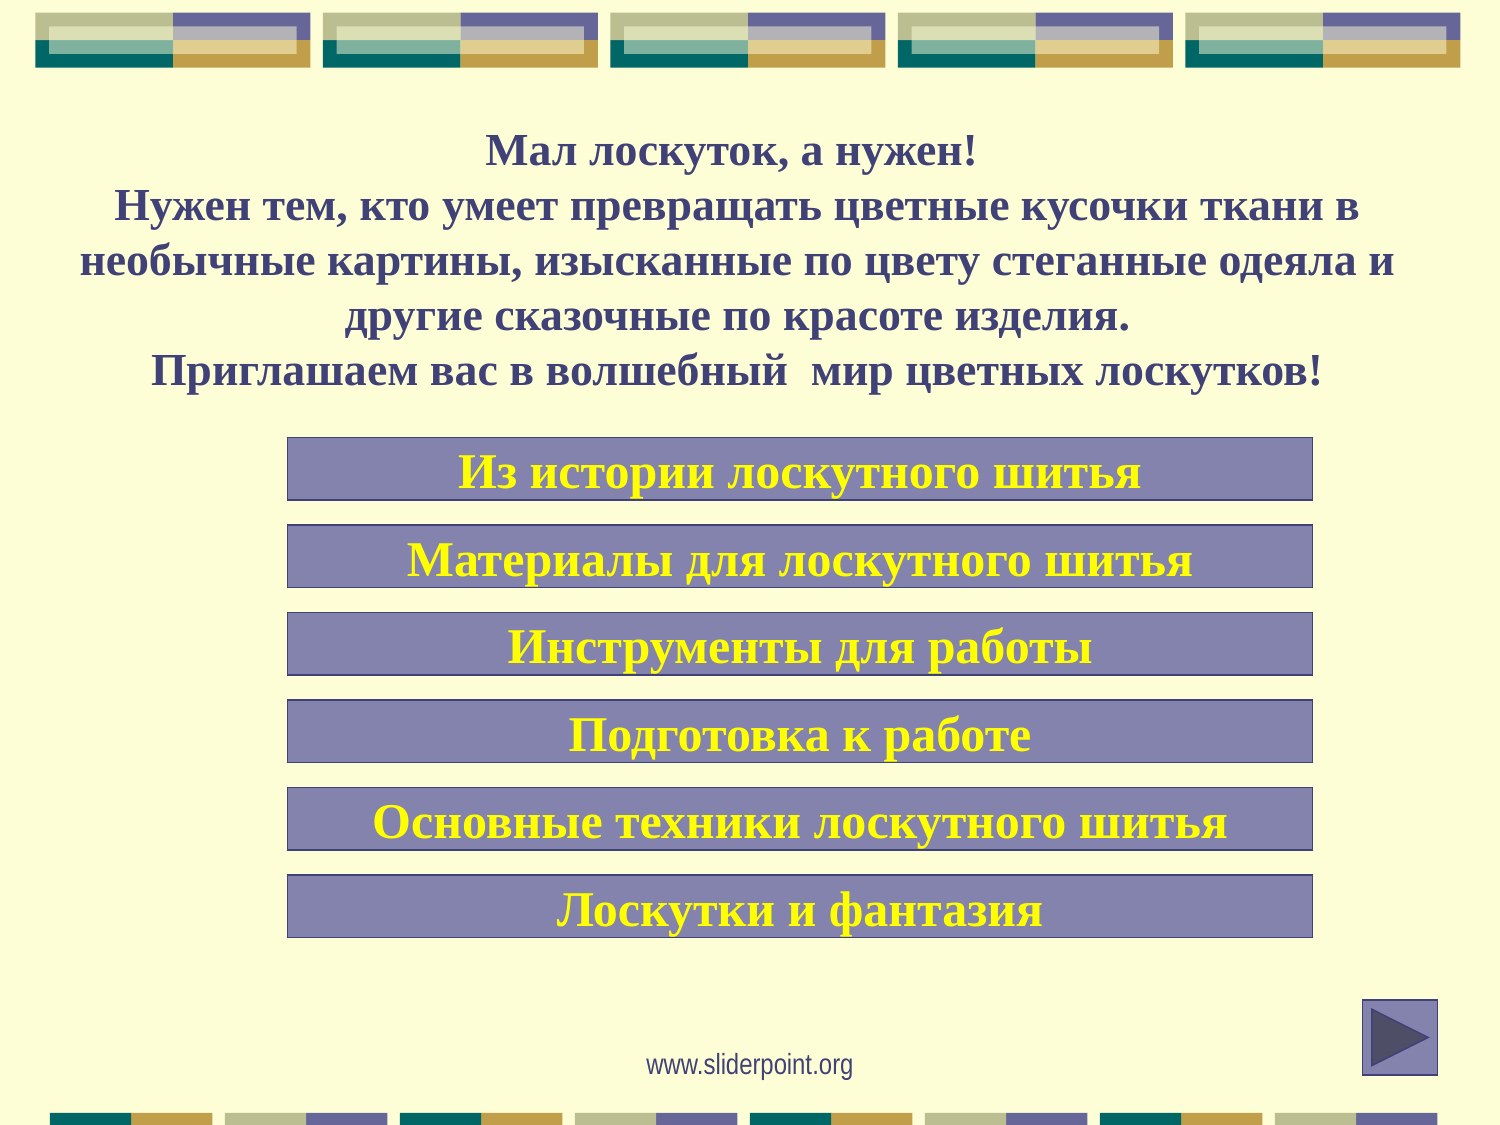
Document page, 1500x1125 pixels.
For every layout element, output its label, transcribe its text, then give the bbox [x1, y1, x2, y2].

text_box Из истории лоскутного шитья [287, 437, 1313, 500]
footer www.sliderpoint.org [512, 1012, 988, 1088]
text_box Подготовка к работе [287, 699, 1313, 763]
text_box Мал лоскуток, а нужен! Нужен тем, кто умеет превращать цветные кусочки ткани в необычные картины, изысканные по цвету стеганные одеяла и другие сказочные по красоте изделия. Приглашаем вас в волшебный мир цветных лоскутков! [62, 112, 1413, 403]
text_box [1362, 999, 1438, 1075]
text_box Лоскутки и фантазия [287, 874, 1313, 938]
text_box Инструменты для работы [287, 612, 1313, 675]
text_box Основные техники лоскутного шитья [287, 787, 1313, 850]
text_box Материалы для лоскутного шитья [287, 524, 1313, 588]
